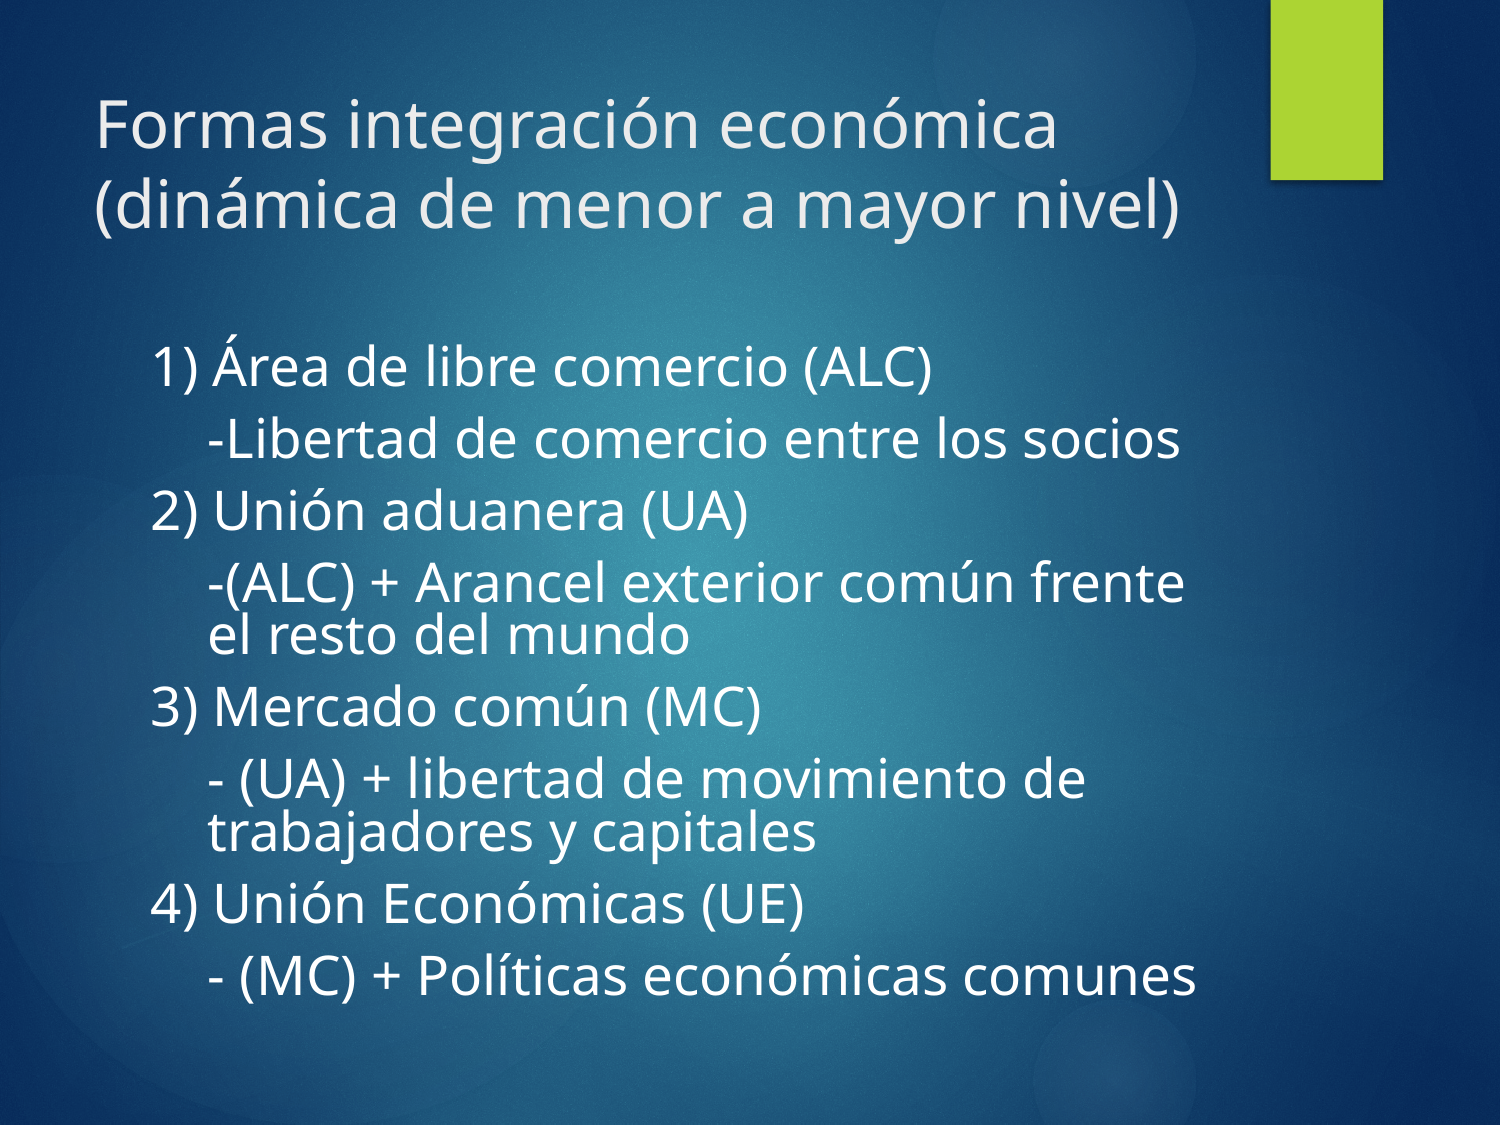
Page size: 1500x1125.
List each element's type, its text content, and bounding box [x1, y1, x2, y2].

list 1) Área de libre comercio (ALC) -Libertad de comercio entre los socios 2) Unión aduanera (UA) -(ALC) + Arancel exterior común frente el resto del mundo 3) Mercado común (MC) - (UA) + libertad de movimiento de trabajadores y capitales 4) Unión Económicas (UE) - (MC) + Políticas económicas comunes [135, 336, 1237, 1025]
title Formas integración económica (dinámica de menor a mayor nivel) [79, 74, 1282, 244]
